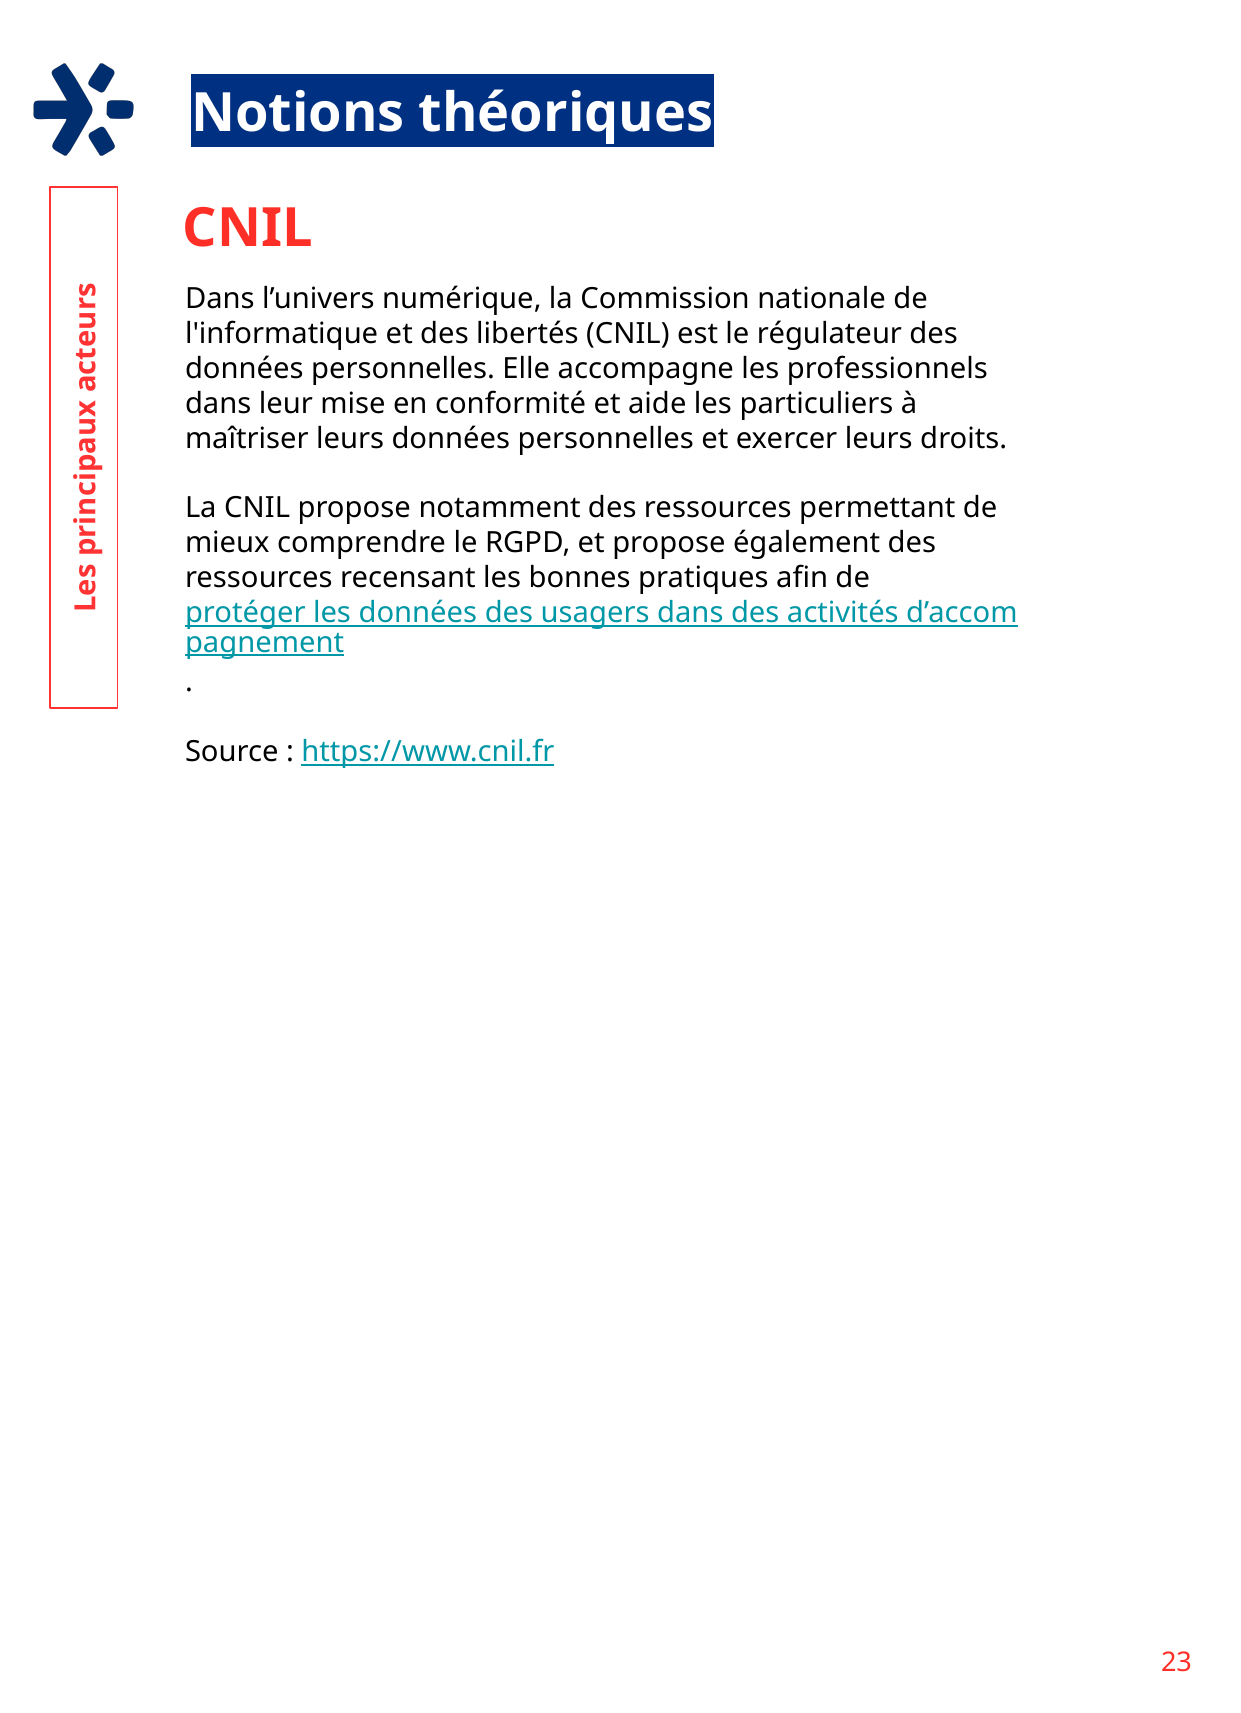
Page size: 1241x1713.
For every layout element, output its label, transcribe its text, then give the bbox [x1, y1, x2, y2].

text_box Les principaux acteurs [49, 187, 118, 709]
text_box Notions théoriques [185, 71, 1241, 148]
picture [32, 61, 135, 157]
text_box CNIL [177, 187, 1157, 264]
text_box Dans l’univers numérique, la Commission nationale de l'informatique et des libertés (CNIL) est le régulateur des données personnelles. Elle accompagne les professionnels dans leur mise en conformité et aide les particuliers à maîtriser leurs données personnelles et exercer leurs droits. La CNIL propose notamment des ressources permettant de mieux comprendre le RGPD, et propose également des ressources recensant les bonnes pratiques afin de protéger les données des usagers dans des activités d’accompagnement. Source : https://www.cnil.fr [169, 264, 1043, 759]
slide_number ‹#› [1136, 1621, 1211, 1705]
